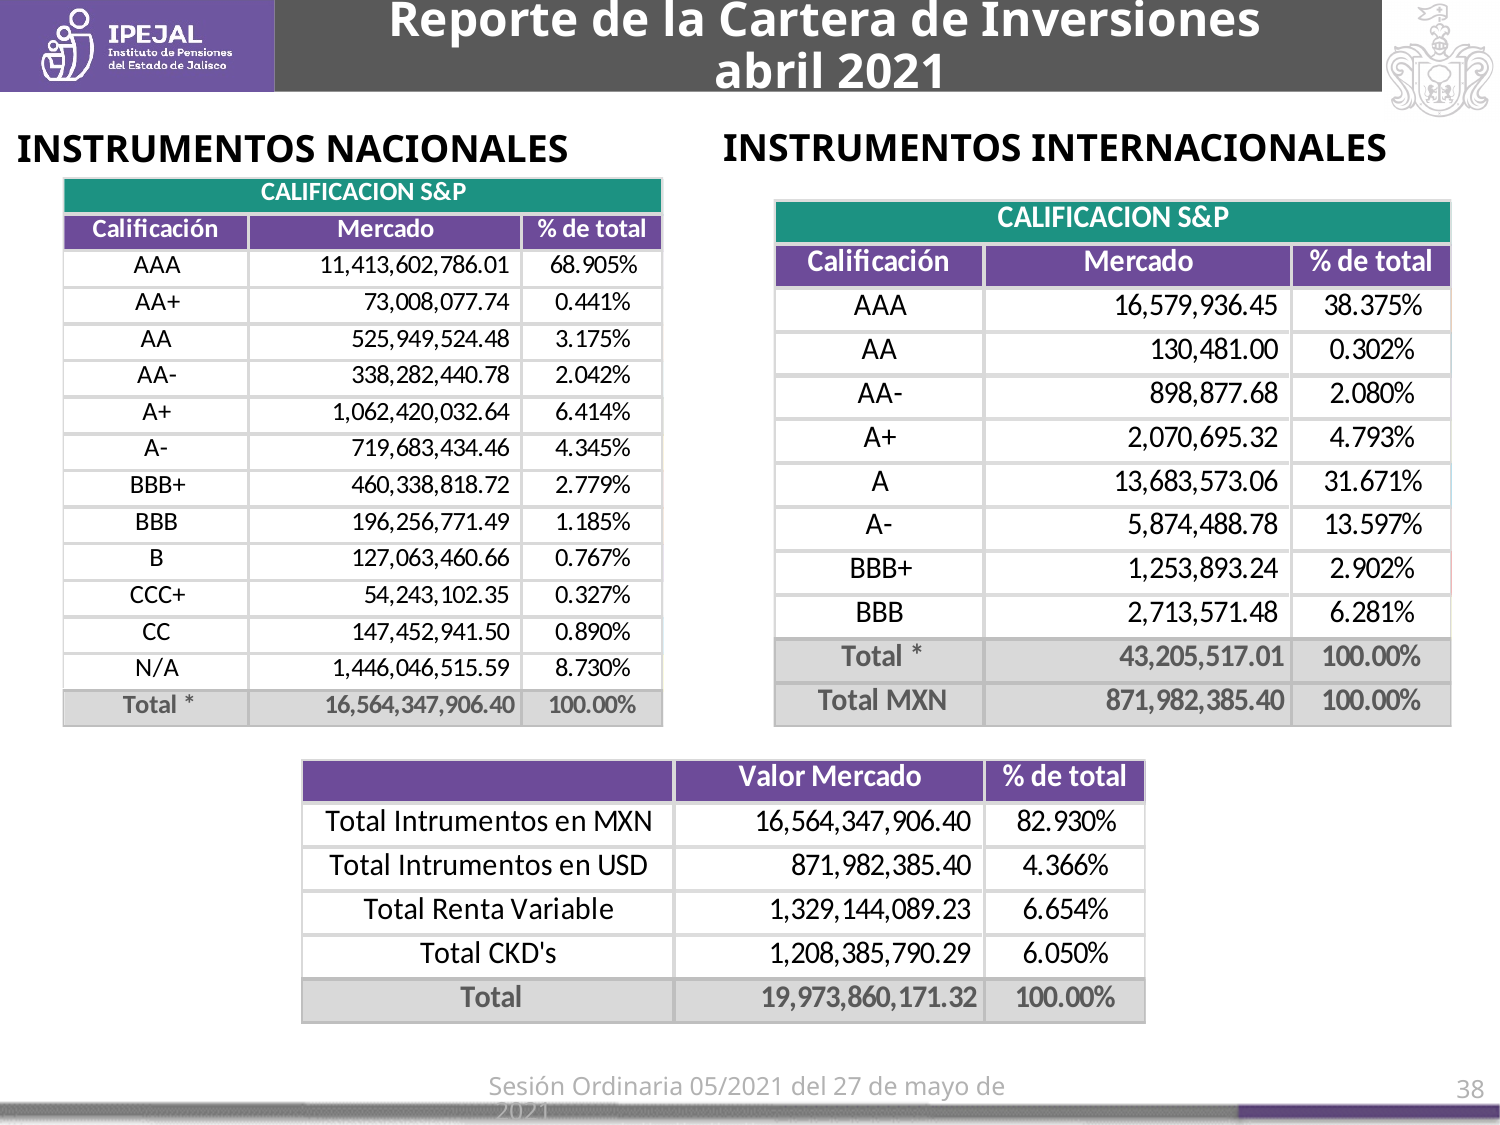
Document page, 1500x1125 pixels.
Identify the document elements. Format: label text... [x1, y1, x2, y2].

picture [0, 0, 275, 92]
title Reporte de la Cartera de Inversiones abril 2021 [278, 6, 1385, 88]
text_box INSTRUMENTOS NACIONALES [0, 117, 584, 177]
picture [0, 1096, 1500, 1125]
picture [62, 177, 666, 729]
slide_number 38 [1149, 1060, 1500, 1121]
footer Sesión Ordinaria 05/2021 del 27 de mayo de 2021 [473, 1057, 1027, 1118]
text_box INSTRUMENTOS INTERNACIONALES [679, 116, 1403, 177]
picture [773, 199, 1454, 729]
picture [300, 758, 1149, 1026]
